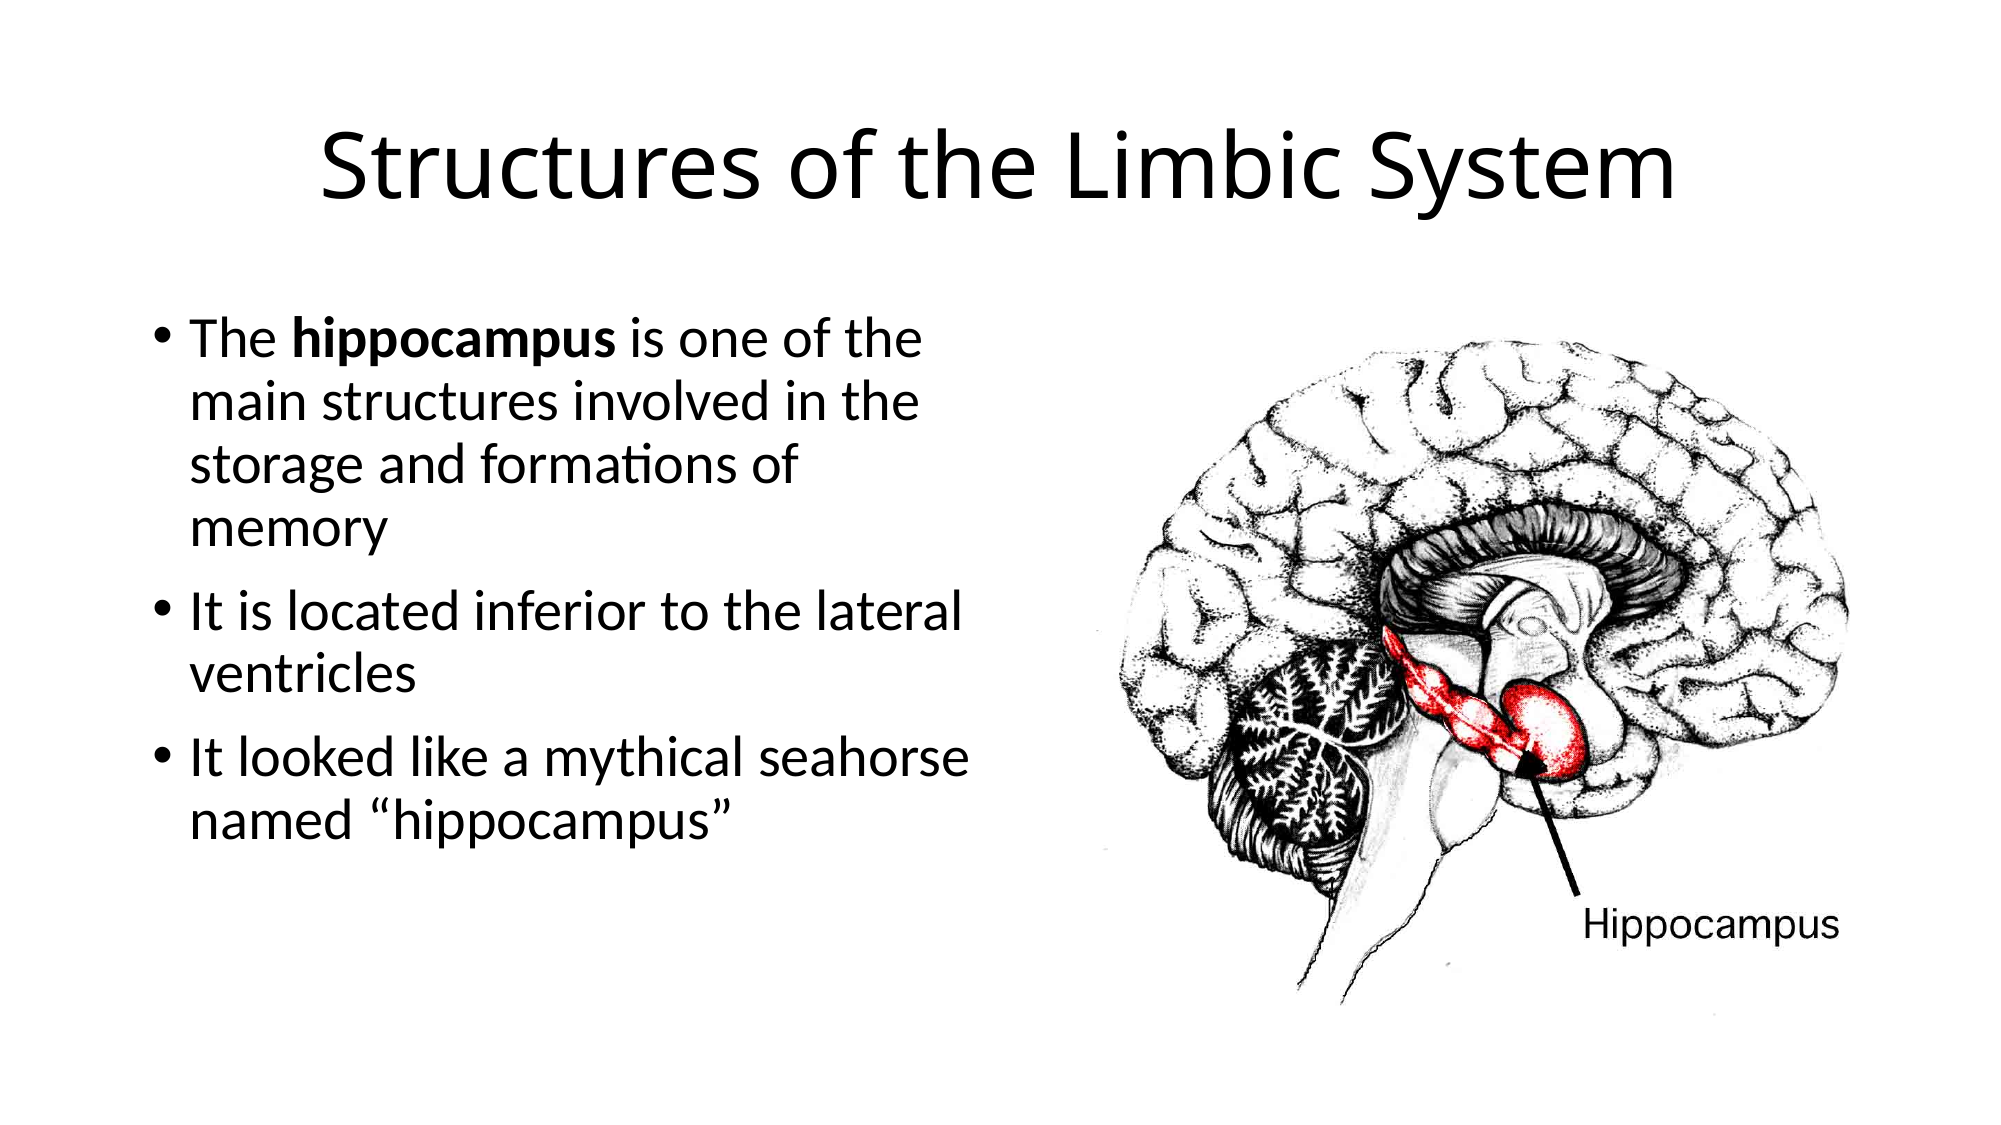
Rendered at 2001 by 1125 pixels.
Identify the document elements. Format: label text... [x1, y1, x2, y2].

list The hippocampus is one of the main structures involved in the storage and formations of memory It is located inferior to the lateral ventricles It looked like a mythical seahorse named “hippocampus” [137, 299, 988, 1014]
title Structures of the Limbic System [137, 59, 1863, 278]
picture [1063, 264, 1894, 1048]
